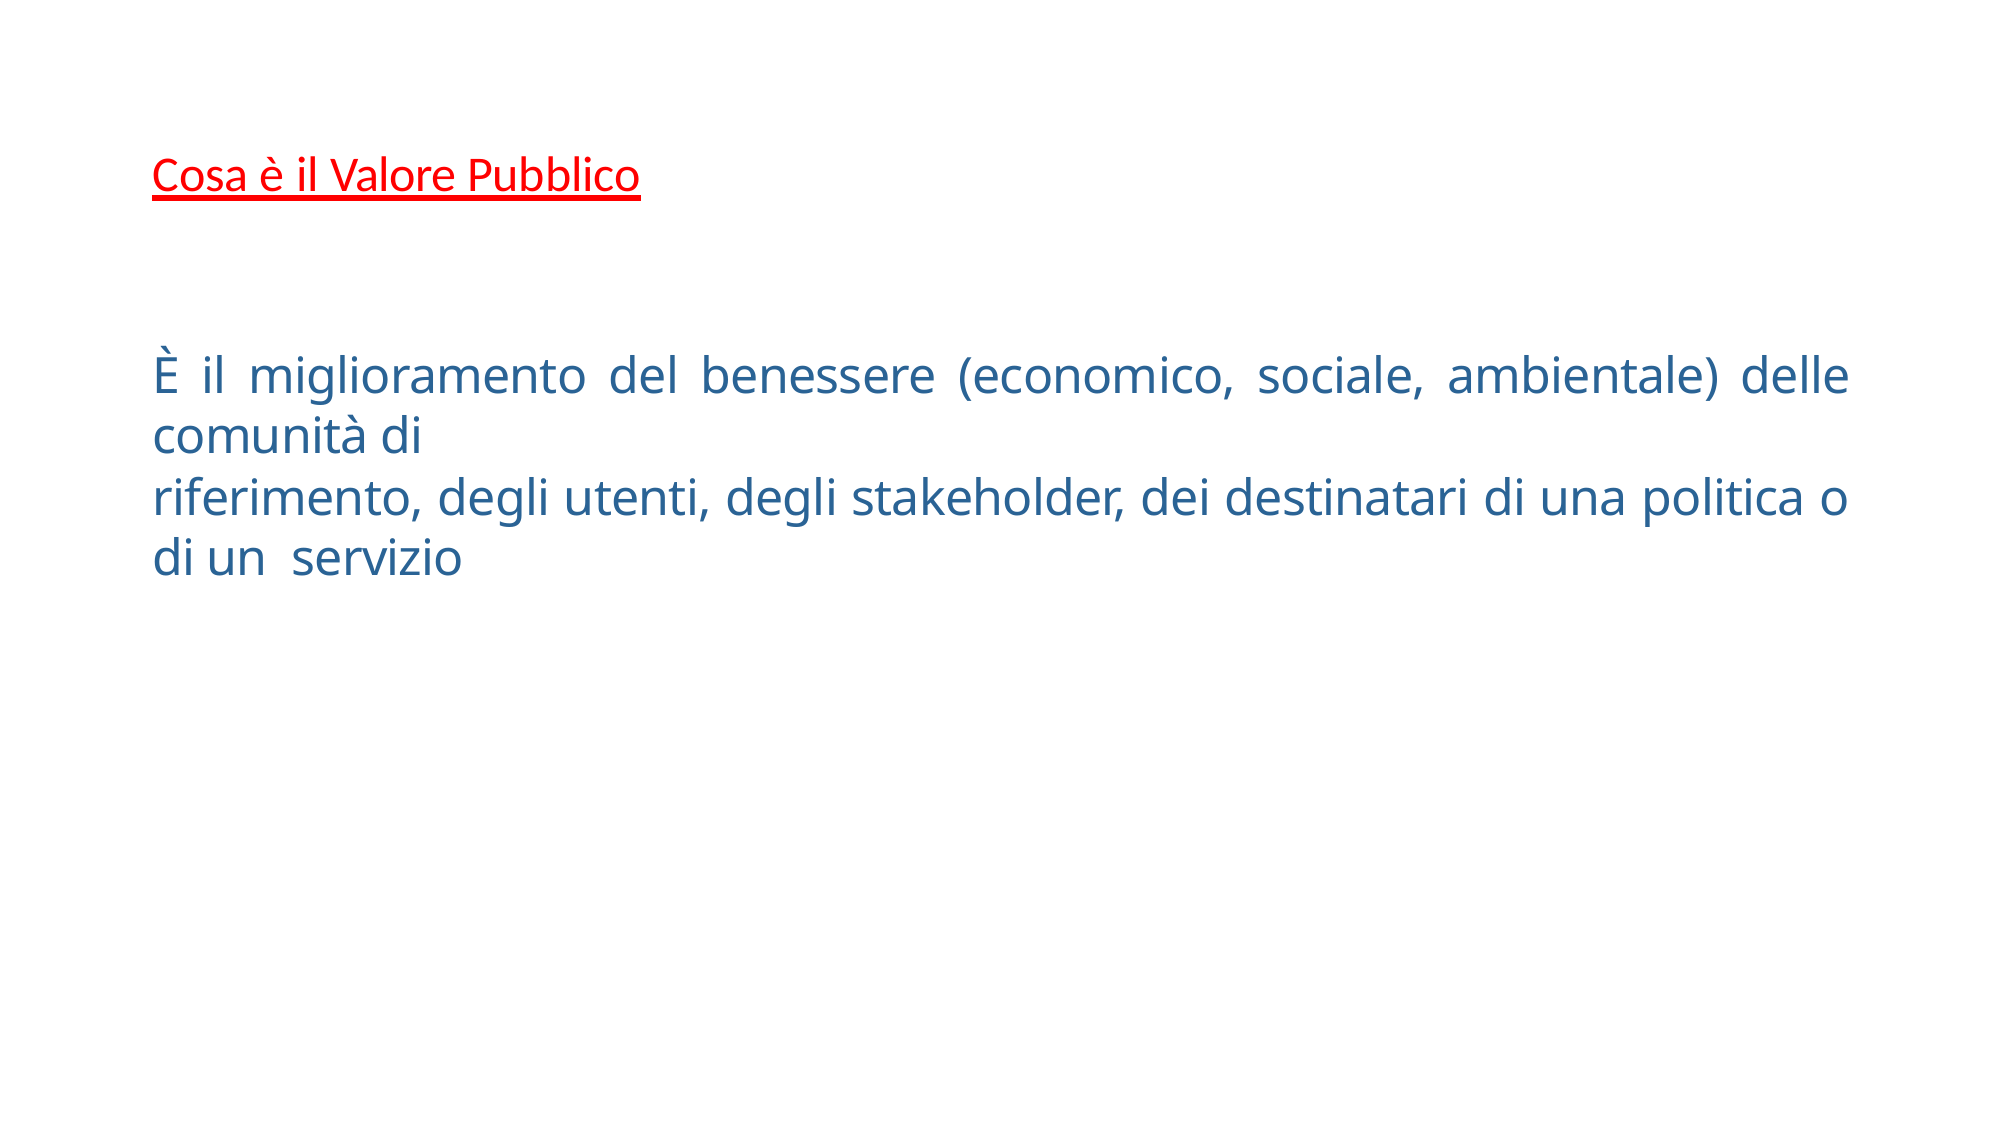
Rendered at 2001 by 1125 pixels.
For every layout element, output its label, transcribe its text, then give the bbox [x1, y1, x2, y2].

text_box Cosa è il Valore Pubblico [150, 139, 758, 202]
text_box È il miglioramento del benessere (economico, sociale, ambientale) delle comunità di riferimento, degli utenti, degli stakeholder, dei destinatari di una politica o di un servizio [150, 341, 1850, 586]
